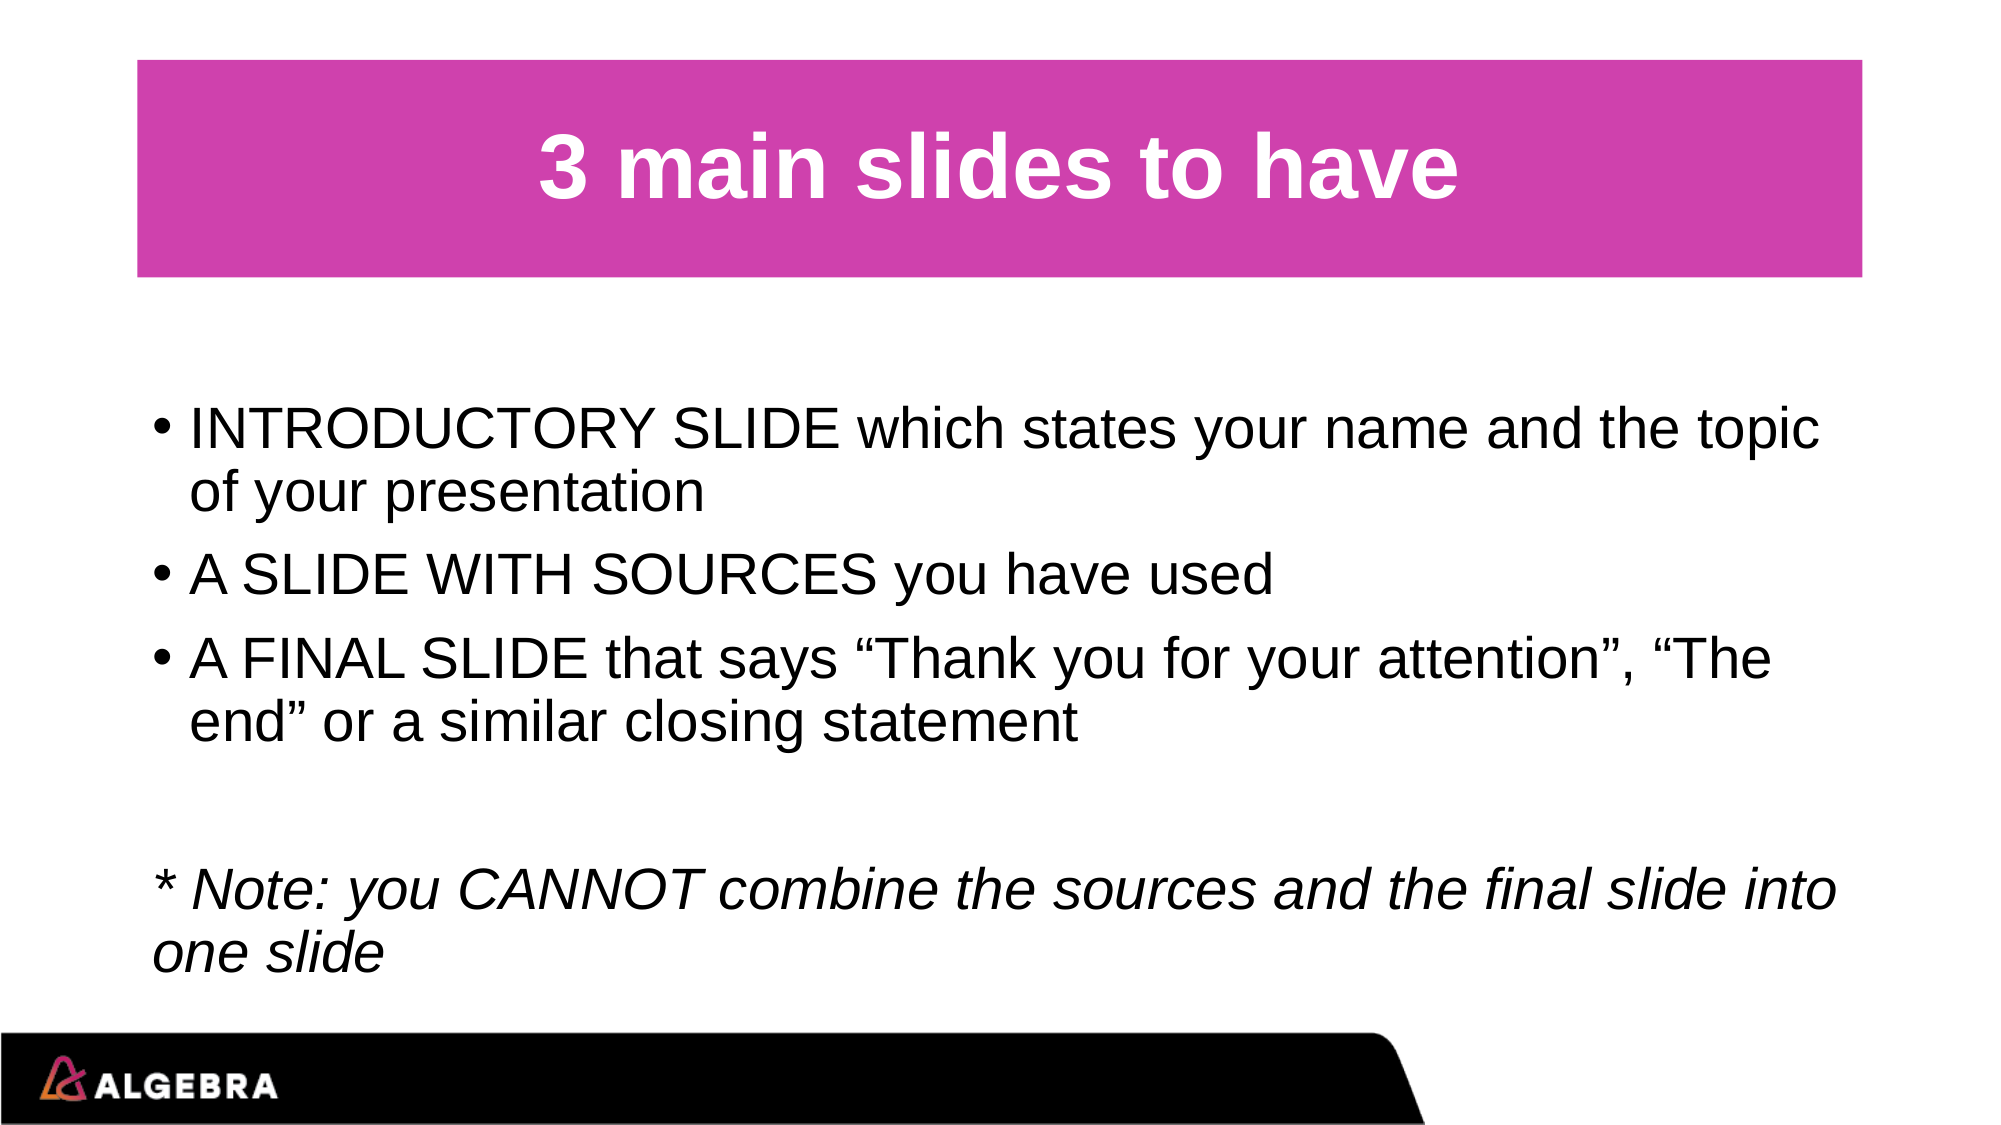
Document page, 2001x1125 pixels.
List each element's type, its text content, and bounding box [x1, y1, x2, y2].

title 3 main slides to have [137, 59, 1863, 278]
list INTRODUCTORY SLIDE which states your name and the topic of your presentation A SLIDE WITH SOURCES you have used A FINAL SLIDE that says “Thank you for your attention”, “The end” or a similar closing statement * Note: you CANNOT combine the sources and the final slide into one slide [137, 299, 1863, 1014]
picture [0, 1032, 1425, 1125]
